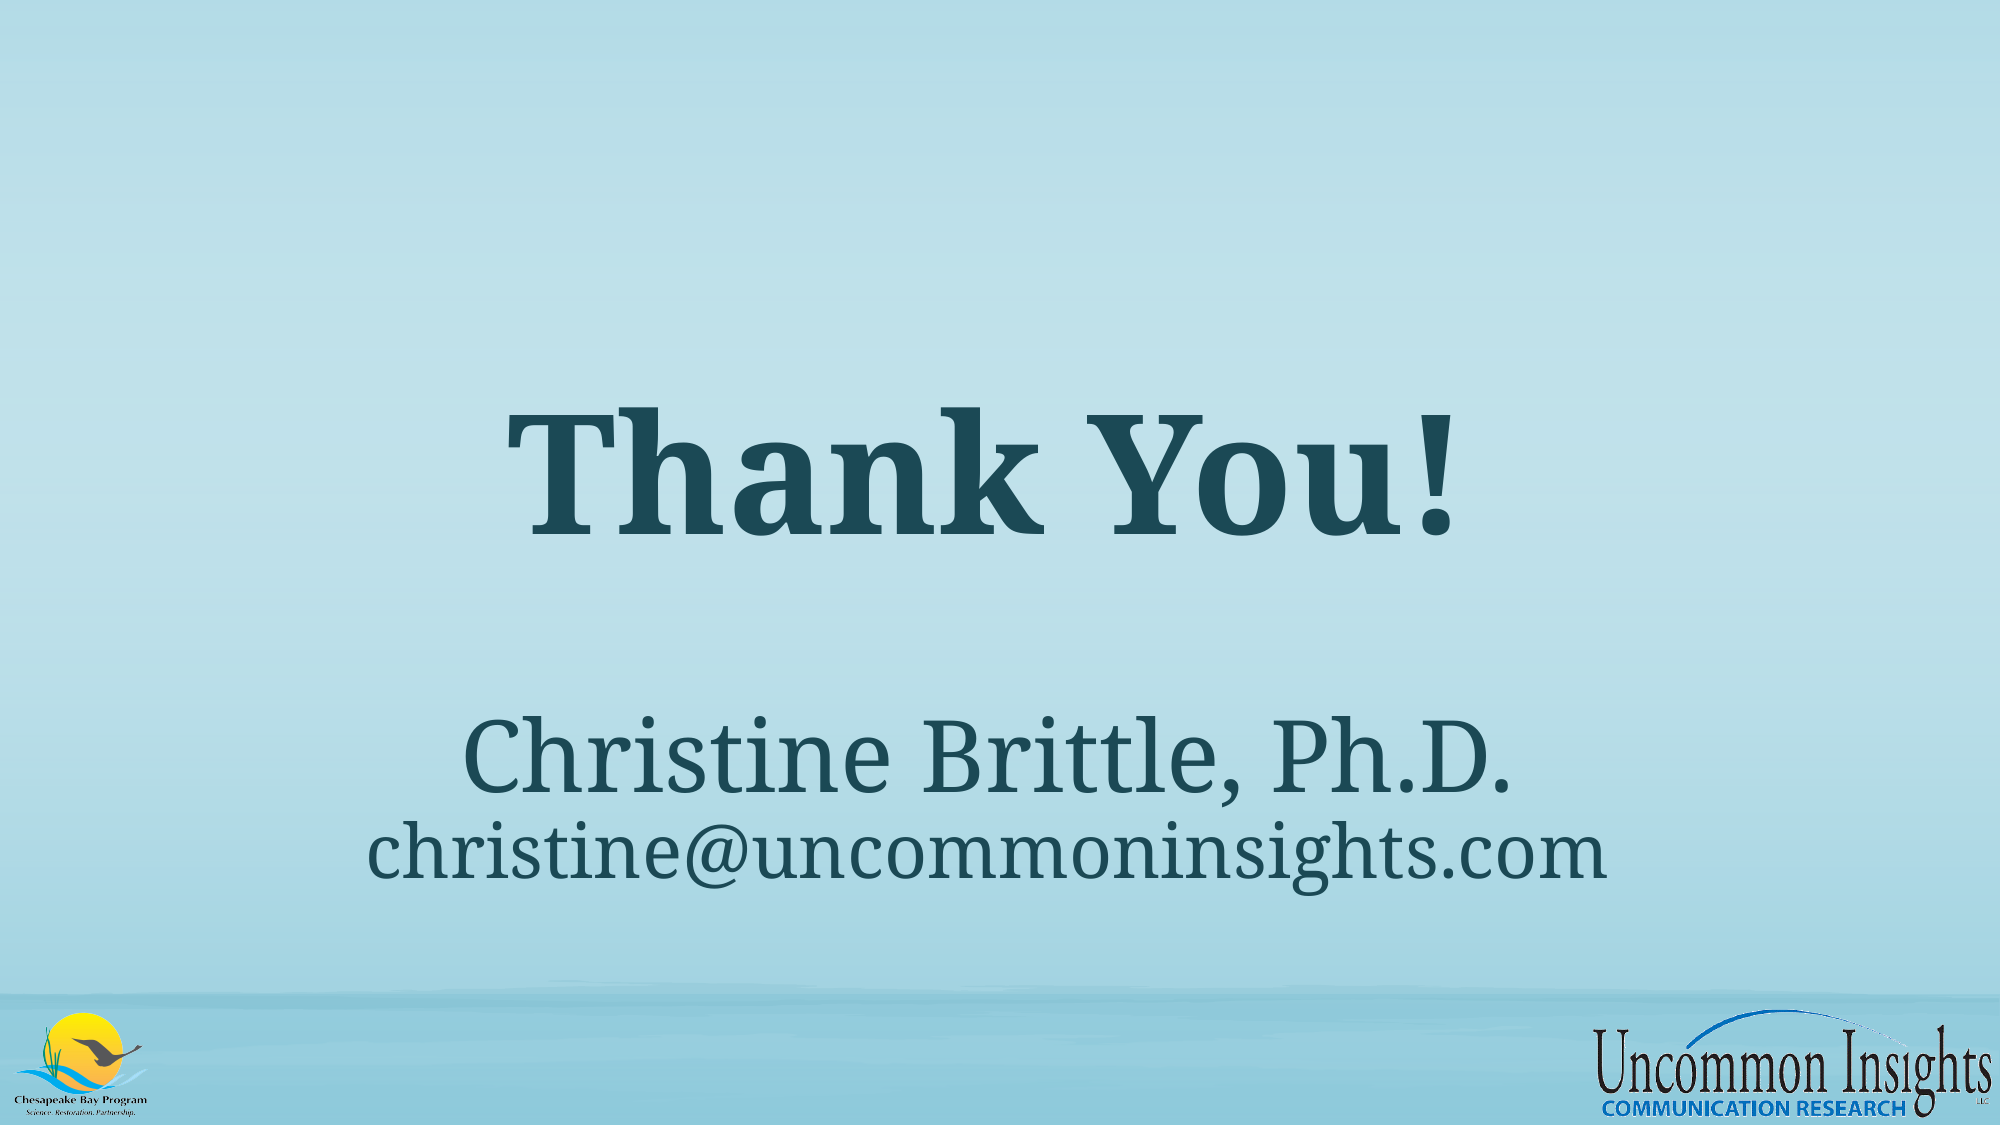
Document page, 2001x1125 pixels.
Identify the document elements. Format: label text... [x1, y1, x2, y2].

picture [13, 1012, 148, 1117]
picture [1590, 1005, 1997, 1123]
title Thank You! Christine Brittle, Ph.D. christine@uncommoninsights.com [212, 214, 1765, 903]
